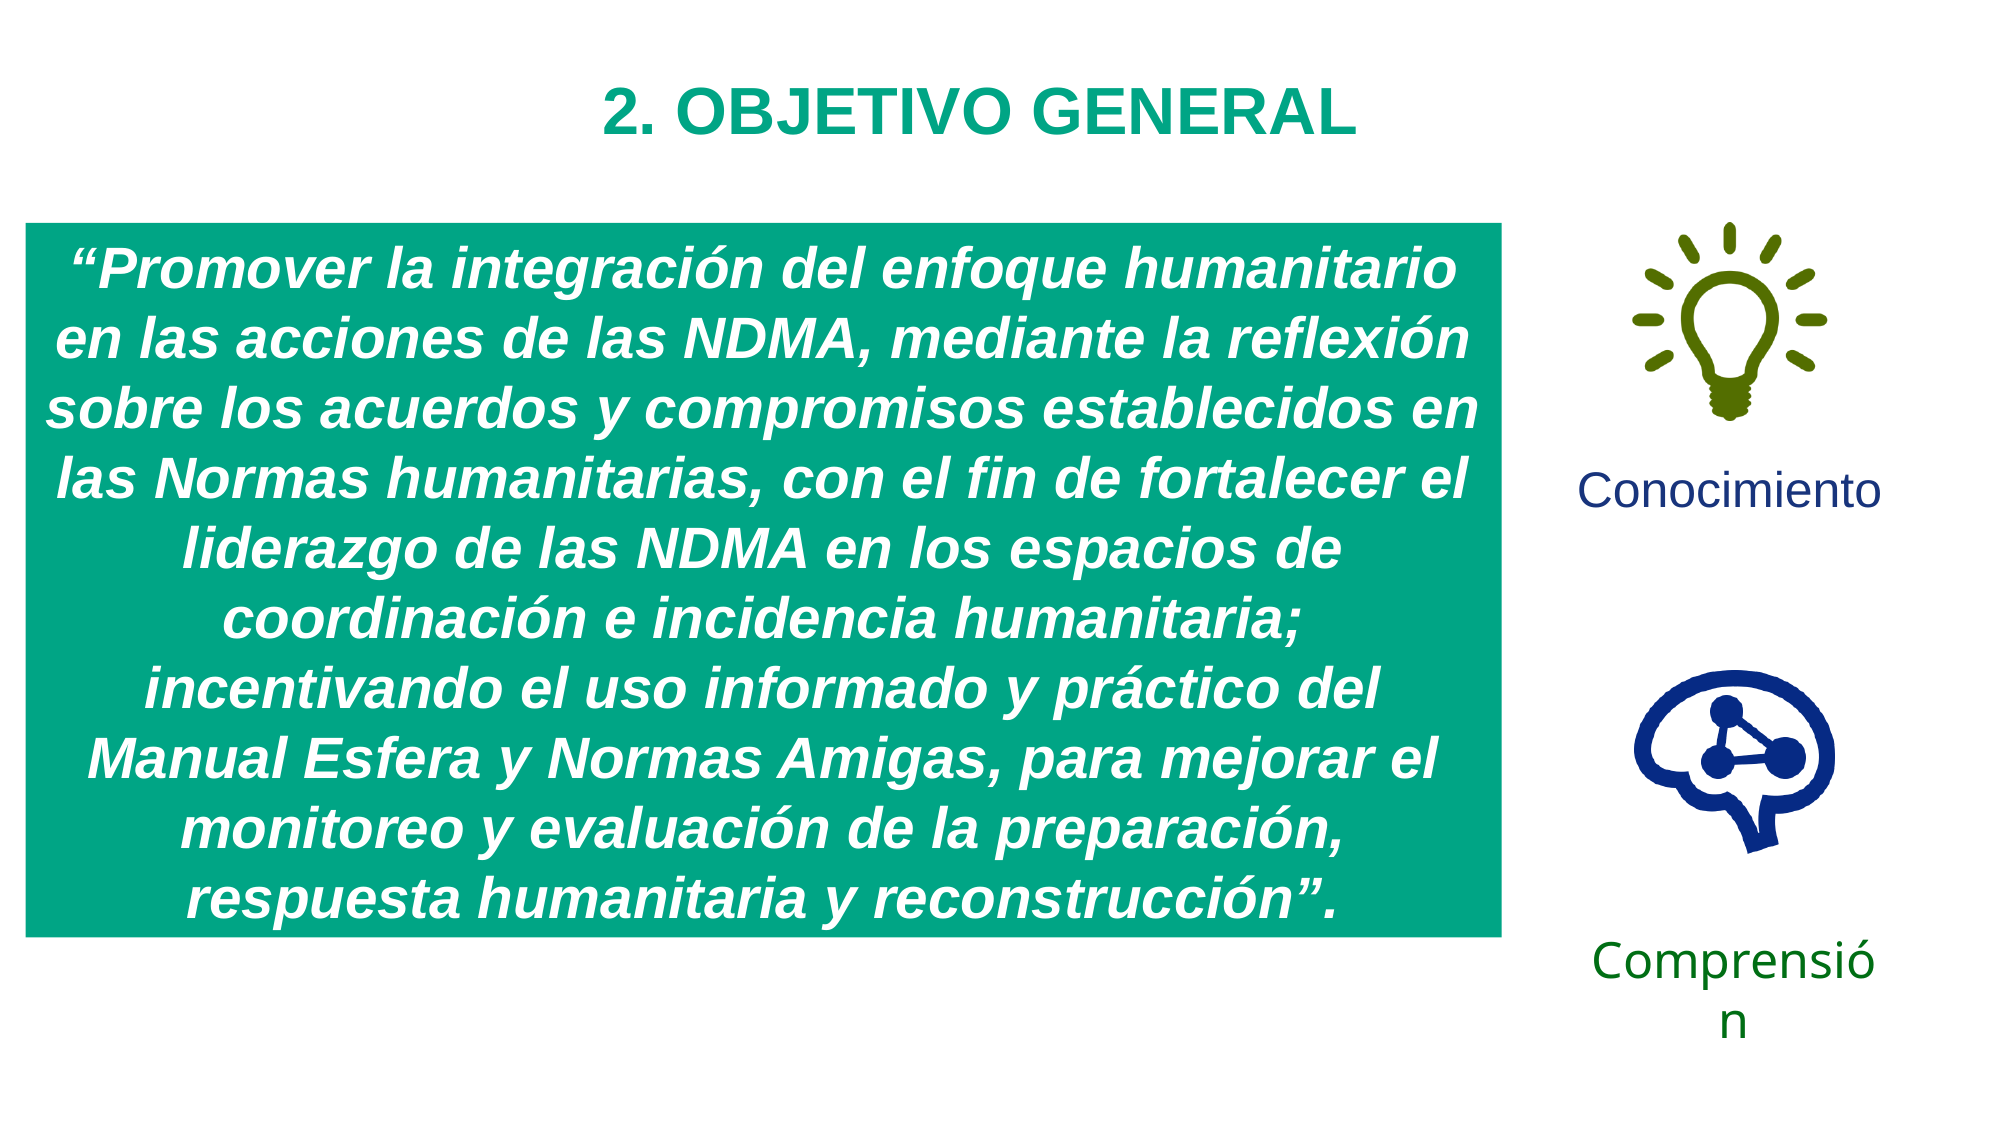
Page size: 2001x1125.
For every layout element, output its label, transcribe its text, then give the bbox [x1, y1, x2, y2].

text_box Conocimiento [1552, 450, 1907, 525]
title 2. OBJETIVO GENERAL [280, 23, 1680, 156]
picture [1629, 221, 1830, 422]
text_box Comprensión [1564, 920, 1904, 1056]
text_box “Promover la integración del enfoque humanitario en las acciones de las NDMA, mediante la reflexión sobre los acuerdos y compromisos establecidos en las Normas humanitarias, con el fin de fortalecer el liderazgo de las NDMA en los espacios de coordinación e incidencia humanitaria; incentivando el uso informado y práctico del Manual Esfera y Normas Amigas, para mejorar el monitoreo y evaluación de la preparación, respuesta humanitaria y reconstrucción”. [25, 222, 1502, 938]
picture [1633, 660, 1835, 862]
